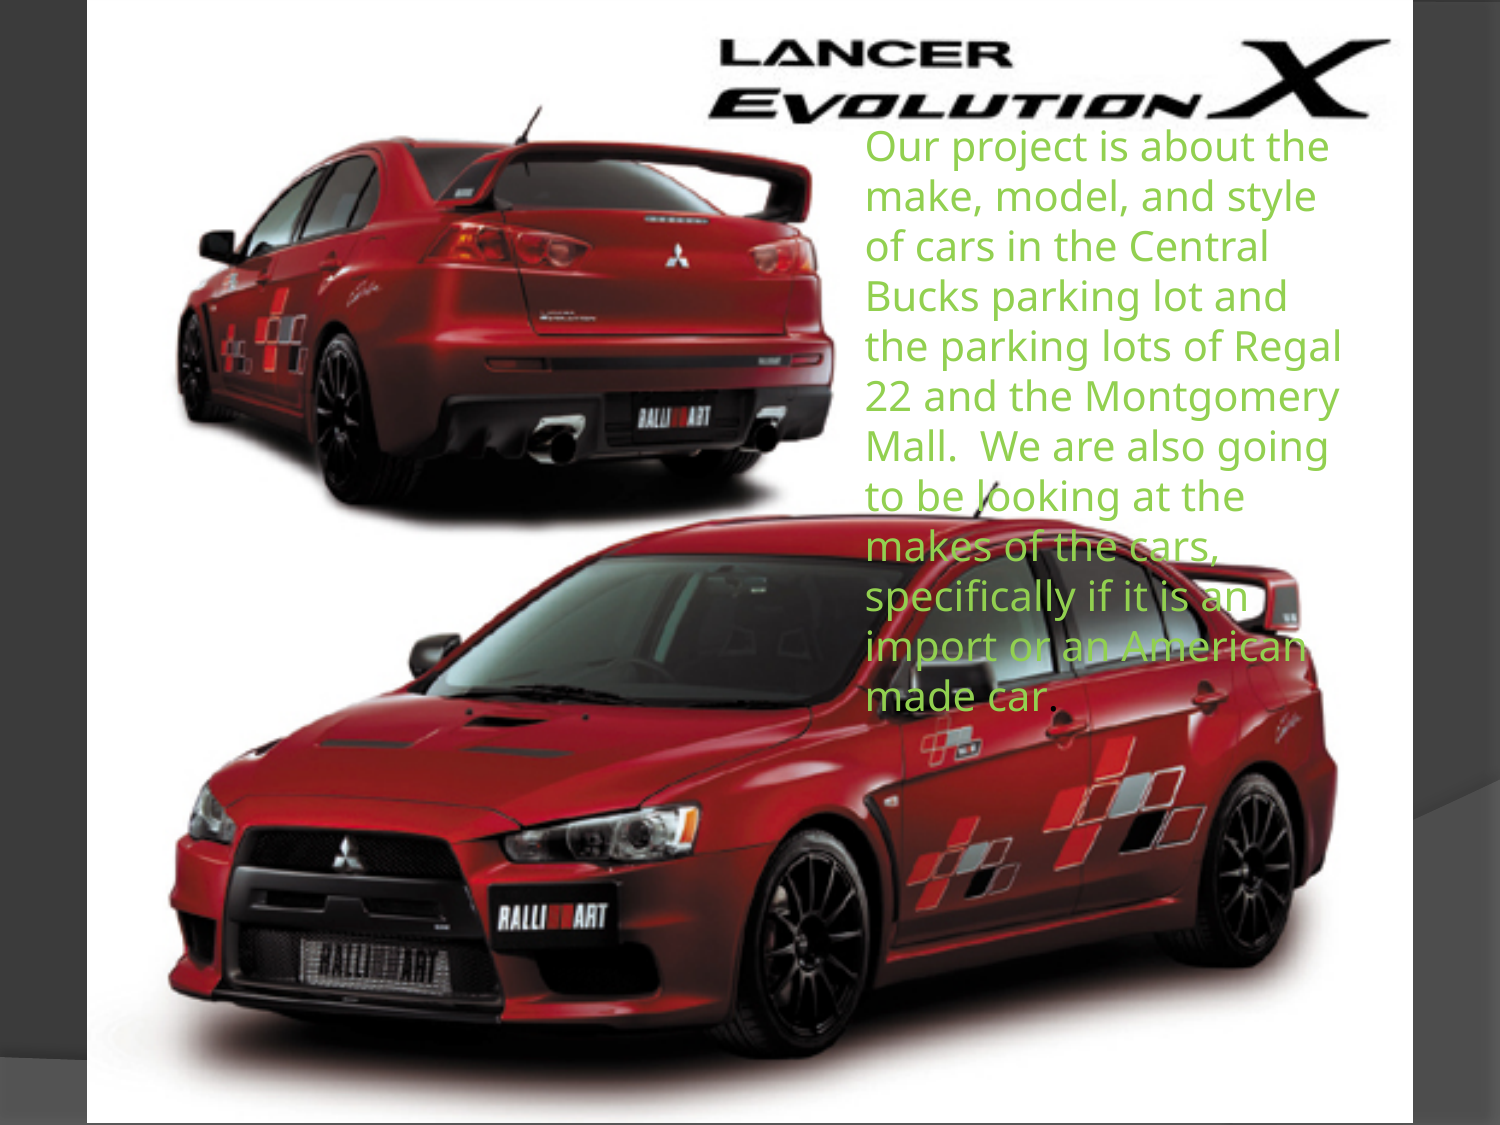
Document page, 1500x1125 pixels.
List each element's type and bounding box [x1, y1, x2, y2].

picture [87, 0, 1413, 1123]
